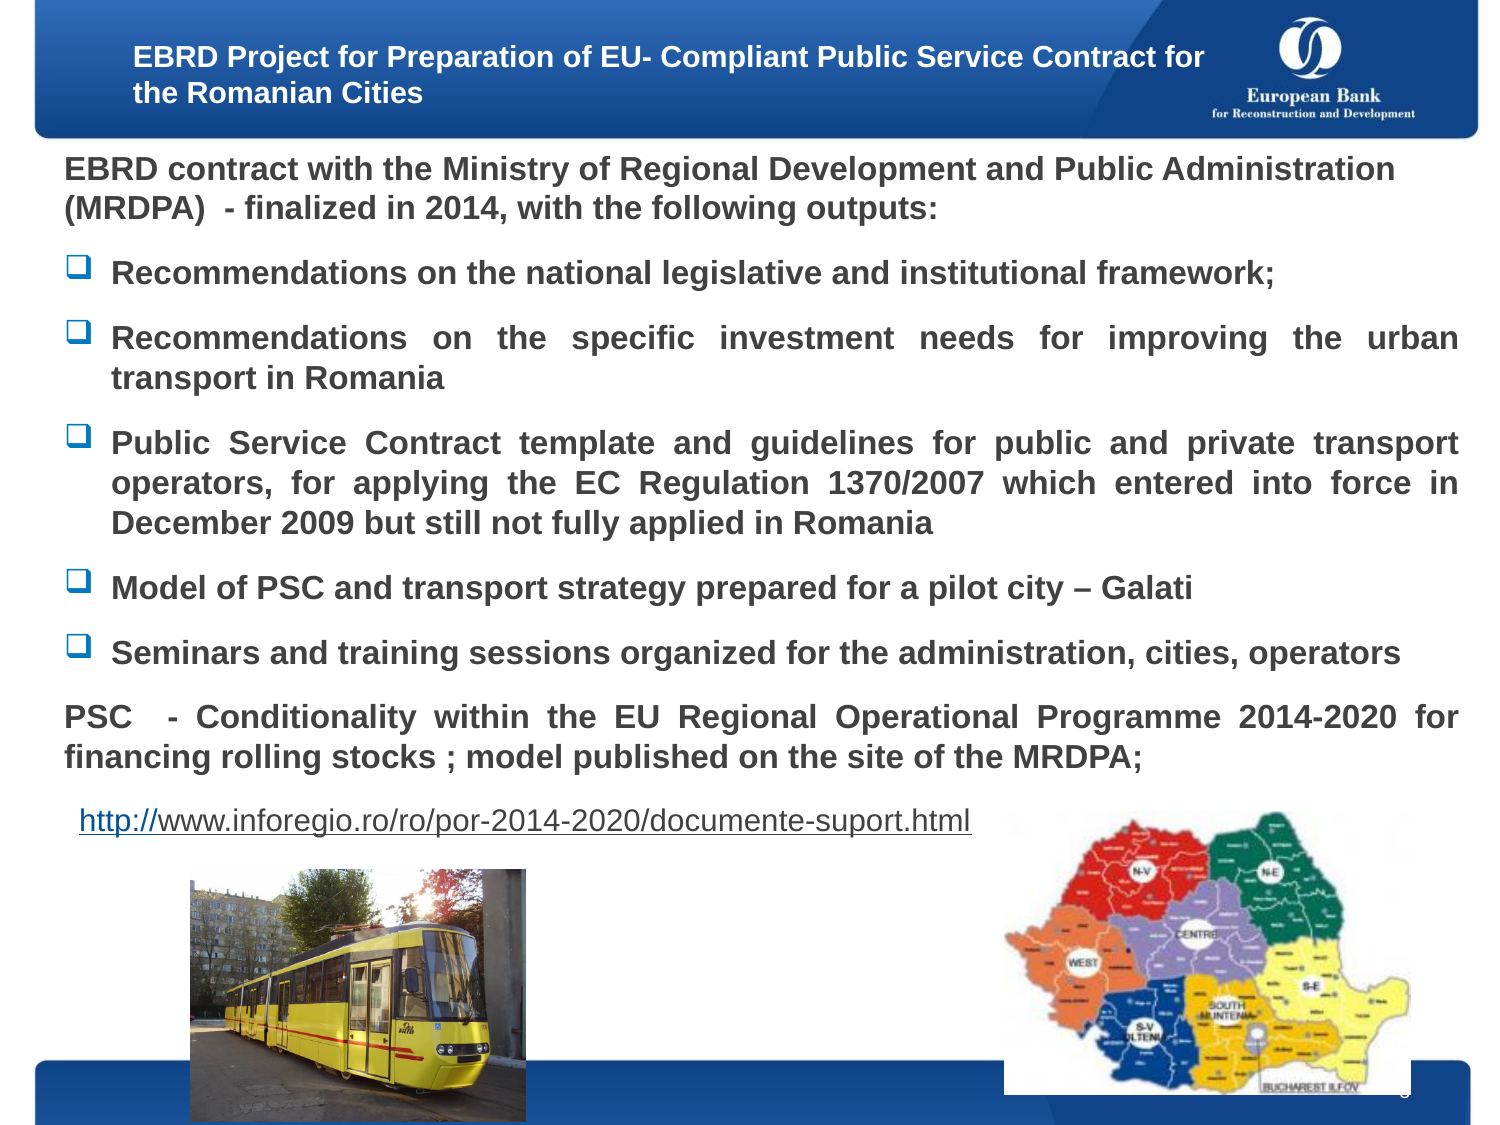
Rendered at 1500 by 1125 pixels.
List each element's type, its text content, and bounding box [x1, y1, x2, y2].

title EBRD Project for Preparation of EU- Compliant Public Service Contract for the Romanian Cities [132, 0, 1238, 146]
picture [0, 0, 1500, 1125]
list EBRD contract with the Ministry of Regional Development and Public Administration (MRDPA) - finalized in 2014, with the following outputs: Recommendations on the national legislative and institutional framework; Recommendations on the specific investment needs for improving the urban transport in Romania Public Service Contract template and guidelines for public and private transport operators, for applying the EC Regulation 1370/2007 which entered into force in December 2009 but still not fully applied in Romania Model of PSC and transport strategy prepared for a pilot city – Galati Seminars and training sessions organized for the administration, cities, operators PSC - Conditionality within the EU Regional Operational Programme 2014-2020 for financing rolling stocks ; model published on the site of the MRDPA; http://www.inforegio.ro/ro/por-2014-2020/documente-suport.html [64, 146, 1461, 1062]
slide_number 3 [1074, 1061, 1425, 1122]
